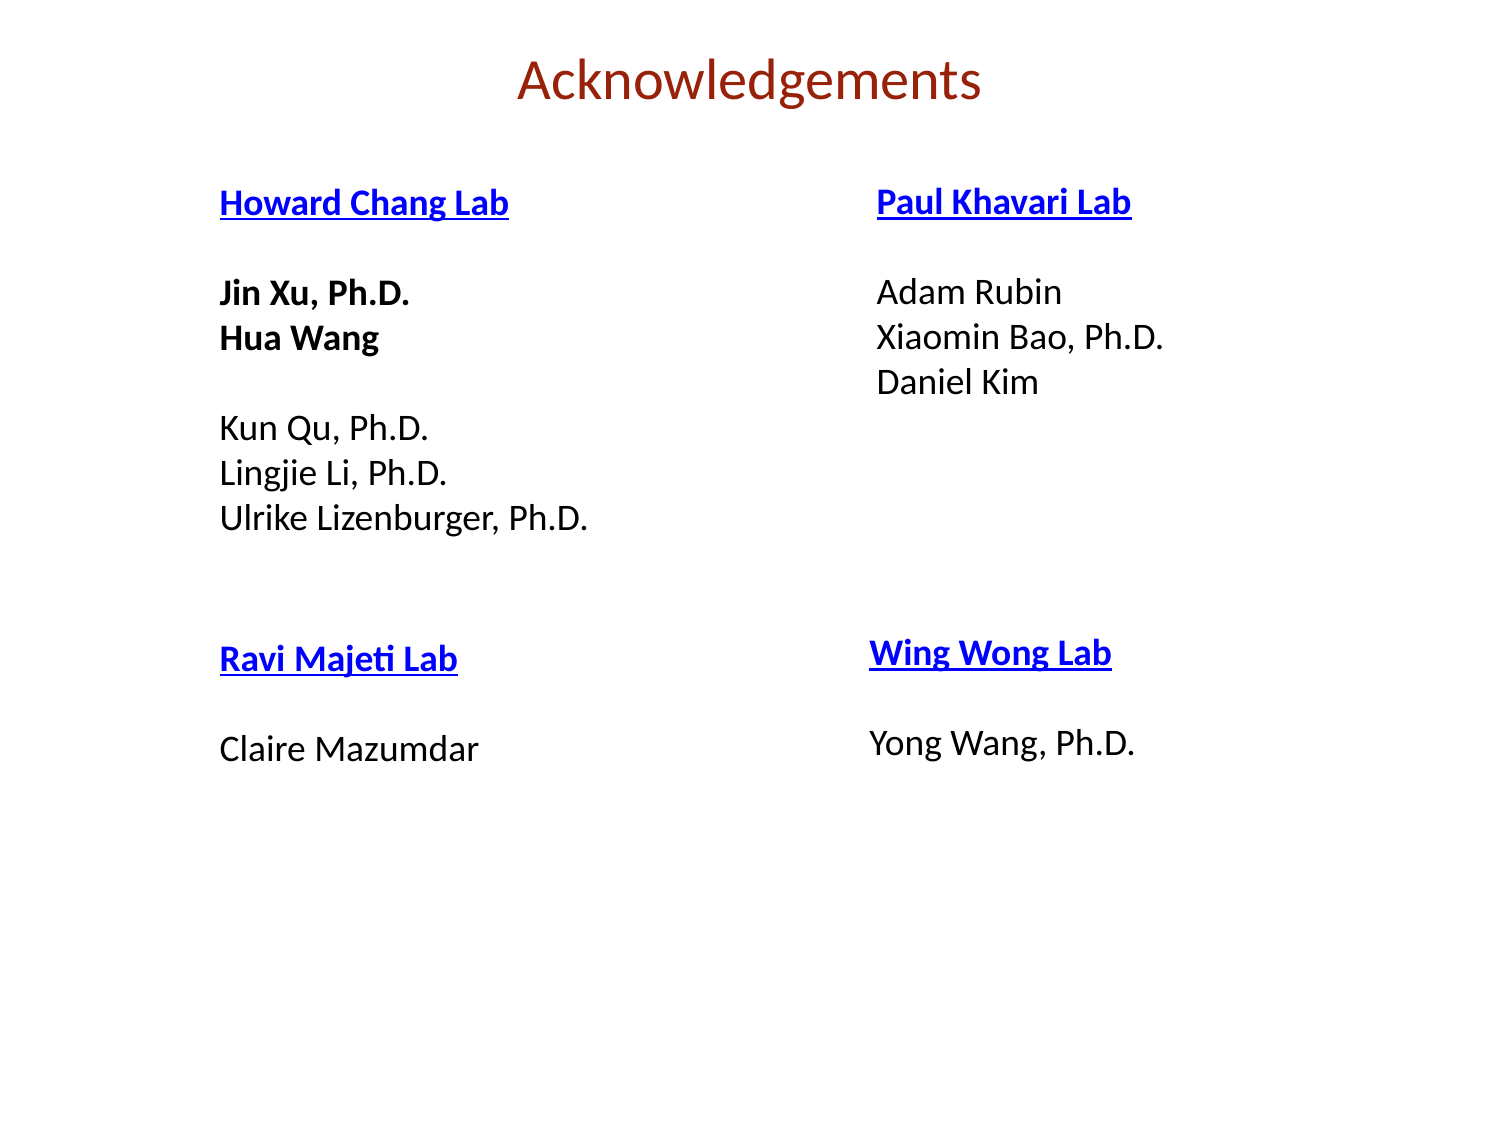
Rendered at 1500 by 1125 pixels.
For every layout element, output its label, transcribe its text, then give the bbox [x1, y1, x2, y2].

text_box Ravi Majeti Lab Claire Mazumdar [204, 626, 667, 777]
text_box Howard Chang Lab Jin Xu, Ph.D. Hua Wang Kun Qu, Ph.D. Lingjie Li, Ph.D. Ulrike Lizenburger, Ph.D. [204, 170, 667, 591]
title Acknowledgements [75, 23, 1425, 130]
text_box Paul Khavari Lab Adam Rubin Xiaomin Bao, Ph.D. Daniel Kim [861, 169, 1324, 455]
text_box Wing Wong Lab Yong Wang, Ph.D. [854, 620, 1317, 771]
